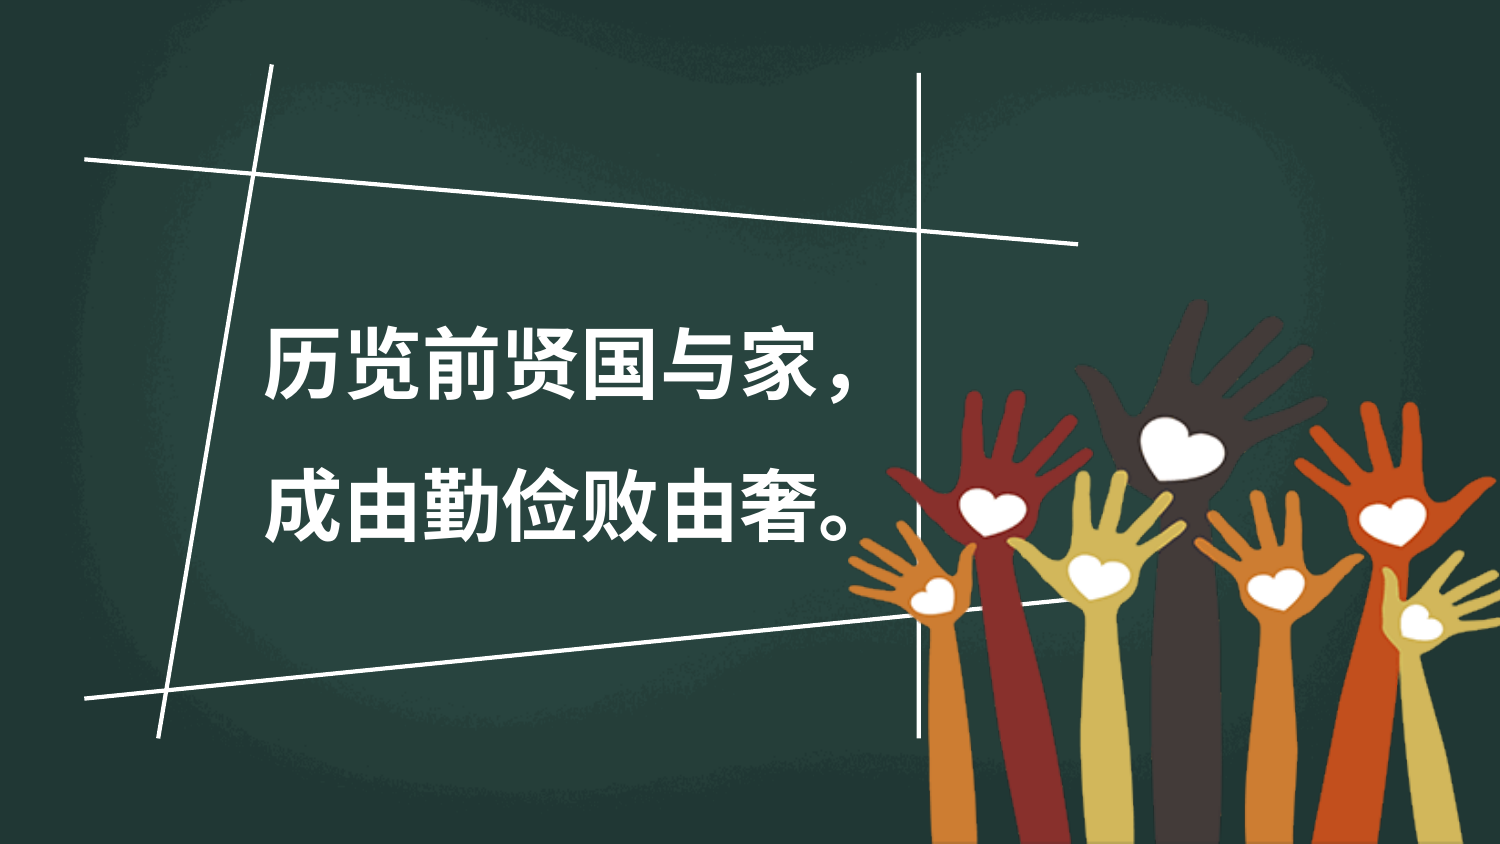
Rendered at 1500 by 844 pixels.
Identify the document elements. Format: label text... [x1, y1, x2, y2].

picture [0, 0, 1500, 844]
text_box 历览前贤国与家， 成由勤俭败由奢。 [252, 261, 910, 541]
